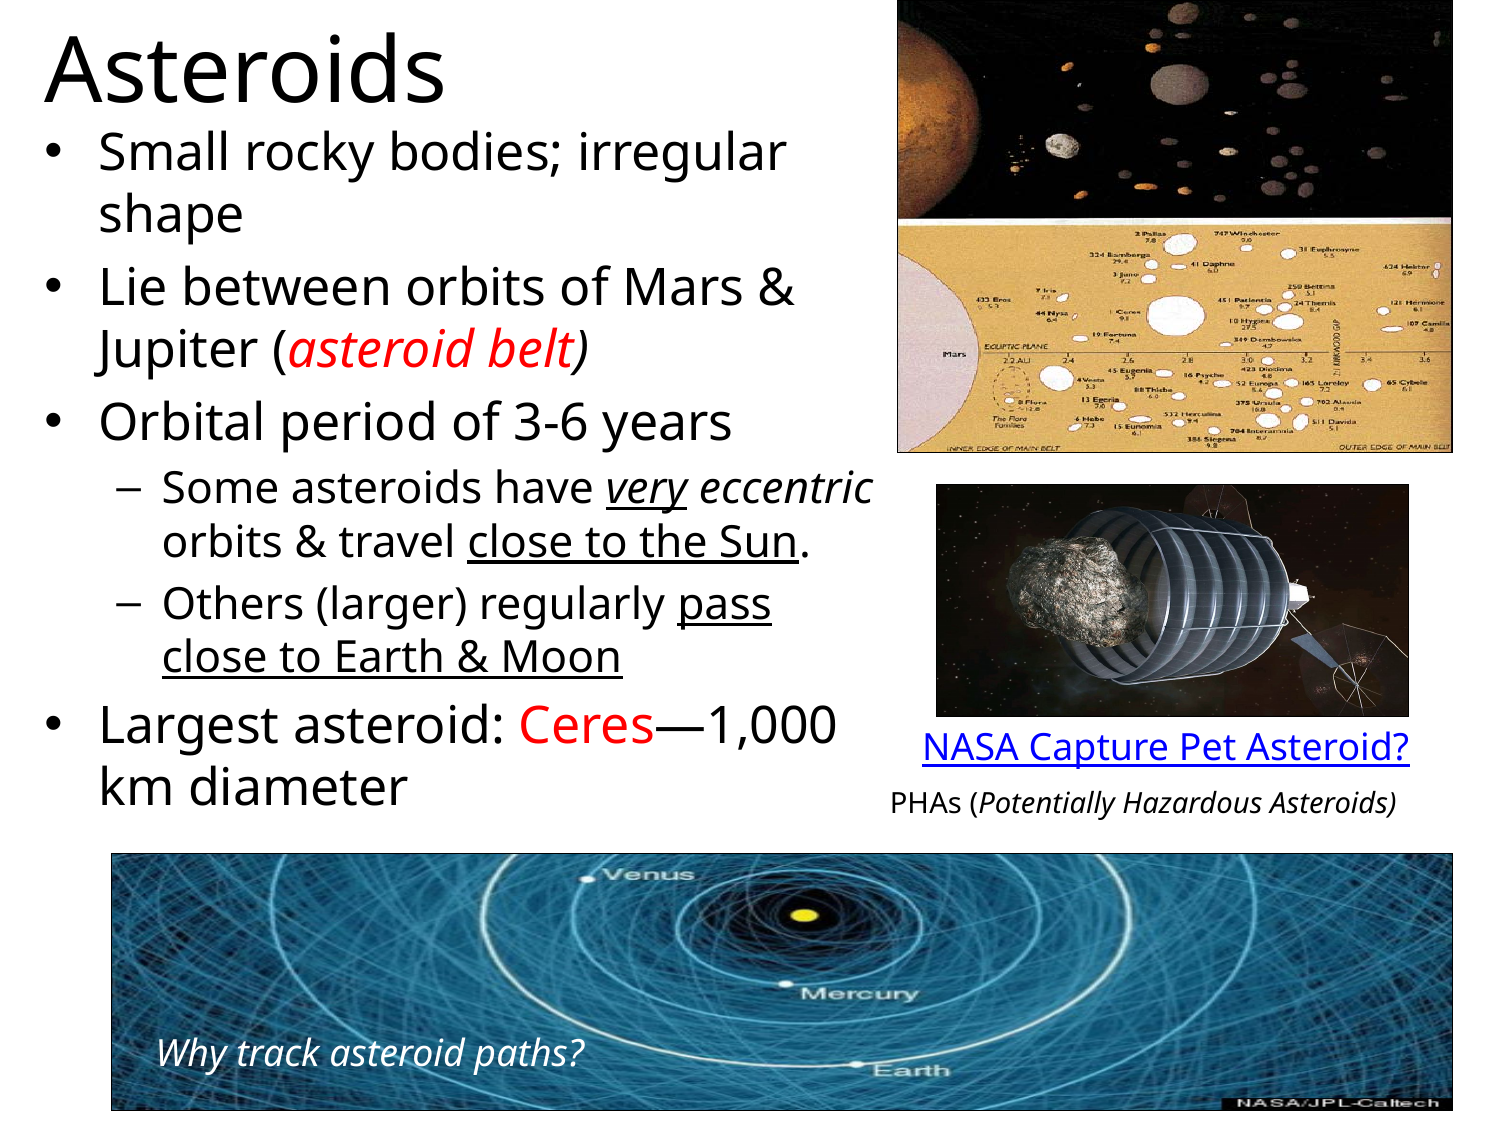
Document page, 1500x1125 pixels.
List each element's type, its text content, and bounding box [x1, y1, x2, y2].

list Small rocky bodies; irregular shape Lie between orbits of Mars & Jupiter (asteroid belt) Orbital period of 3-6 years Some asteroids have very eccentric orbits & travel close to the Sun. Others (larger) regularly pass close to Earth & Moon Largest asteroid: Ceres—1,000 km diameter [29, 111, 898, 854]
text_box NASA Capture Pet Asteroid? [907, 716, 1425, 782]
picture [936, 484, 1409, 717]
title Asteroids [29, 0, 895, 111]
picture [111, 853, 1453, 1111]
picture [897, 0, 1453, 453]
text_box PHAs (Potentially Hazardous Asteroids) [875, 776, 1413, 827]
